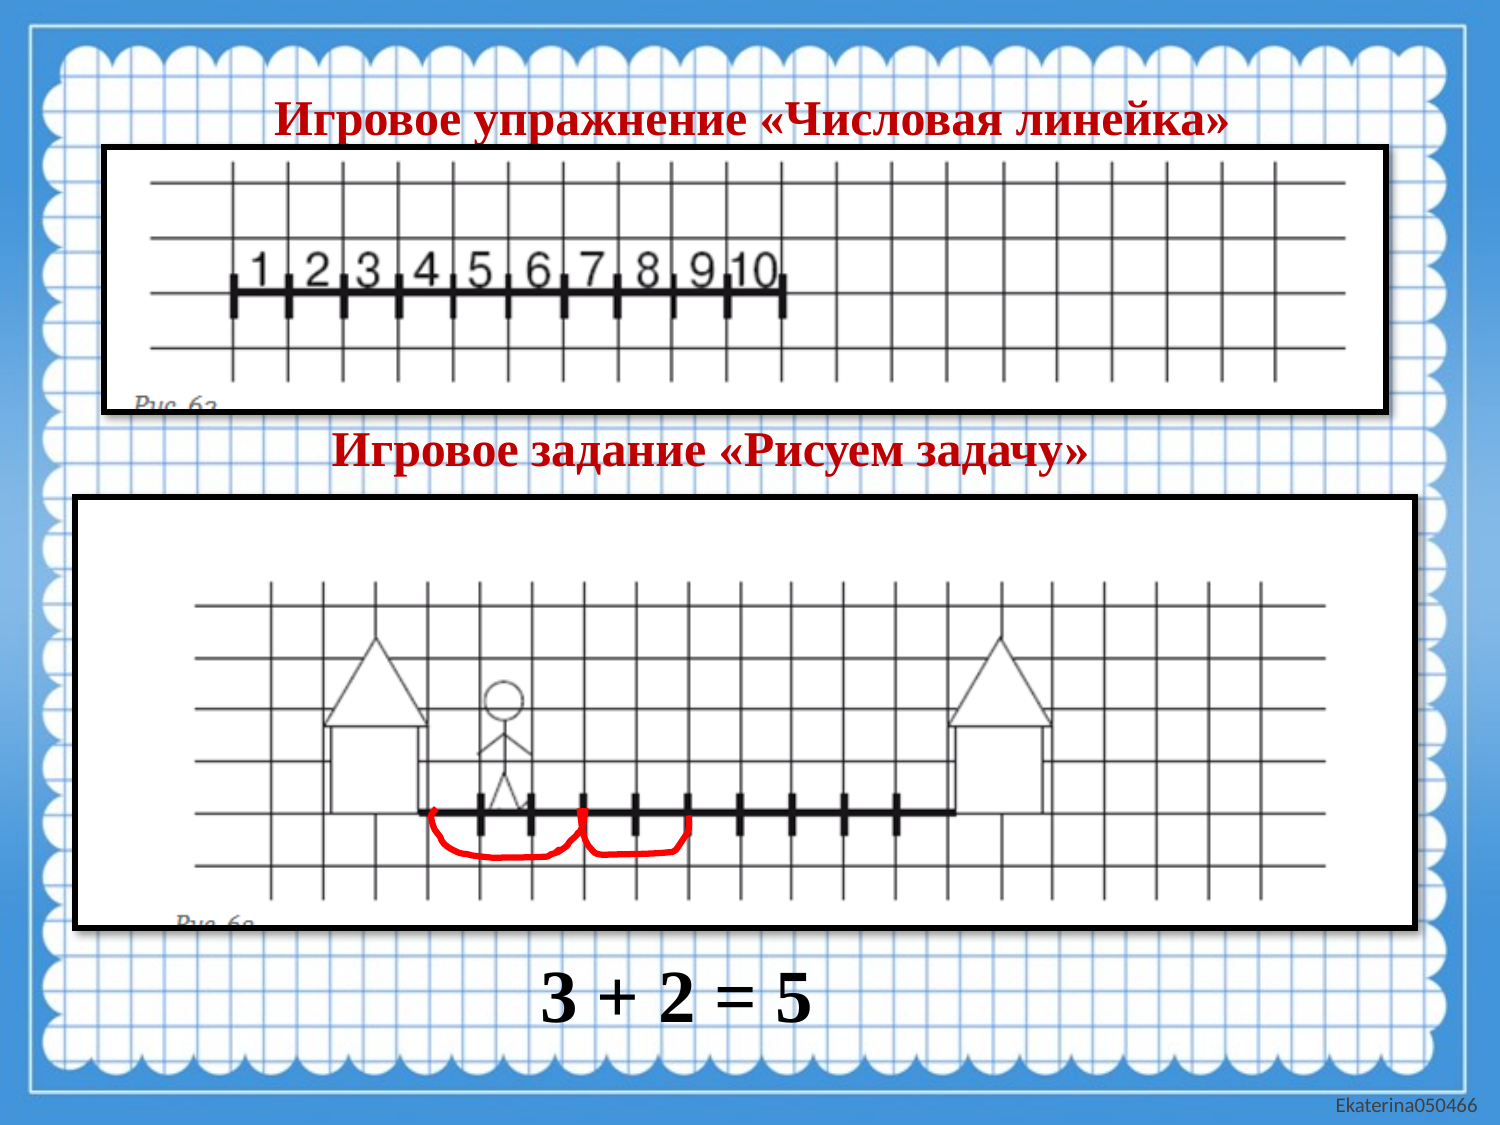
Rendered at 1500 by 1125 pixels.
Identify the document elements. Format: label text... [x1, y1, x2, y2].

text_box 3 + 2 = 5 [525, 940, 839, 1046]
picture [0, 0, 1500, 1125]
text_box Игровое задание «Рисуем задачу» [316, 418, 1105, 484]
text_box Игровое упражнение «Числовая линейка» [259, 78, 1246, 143]
